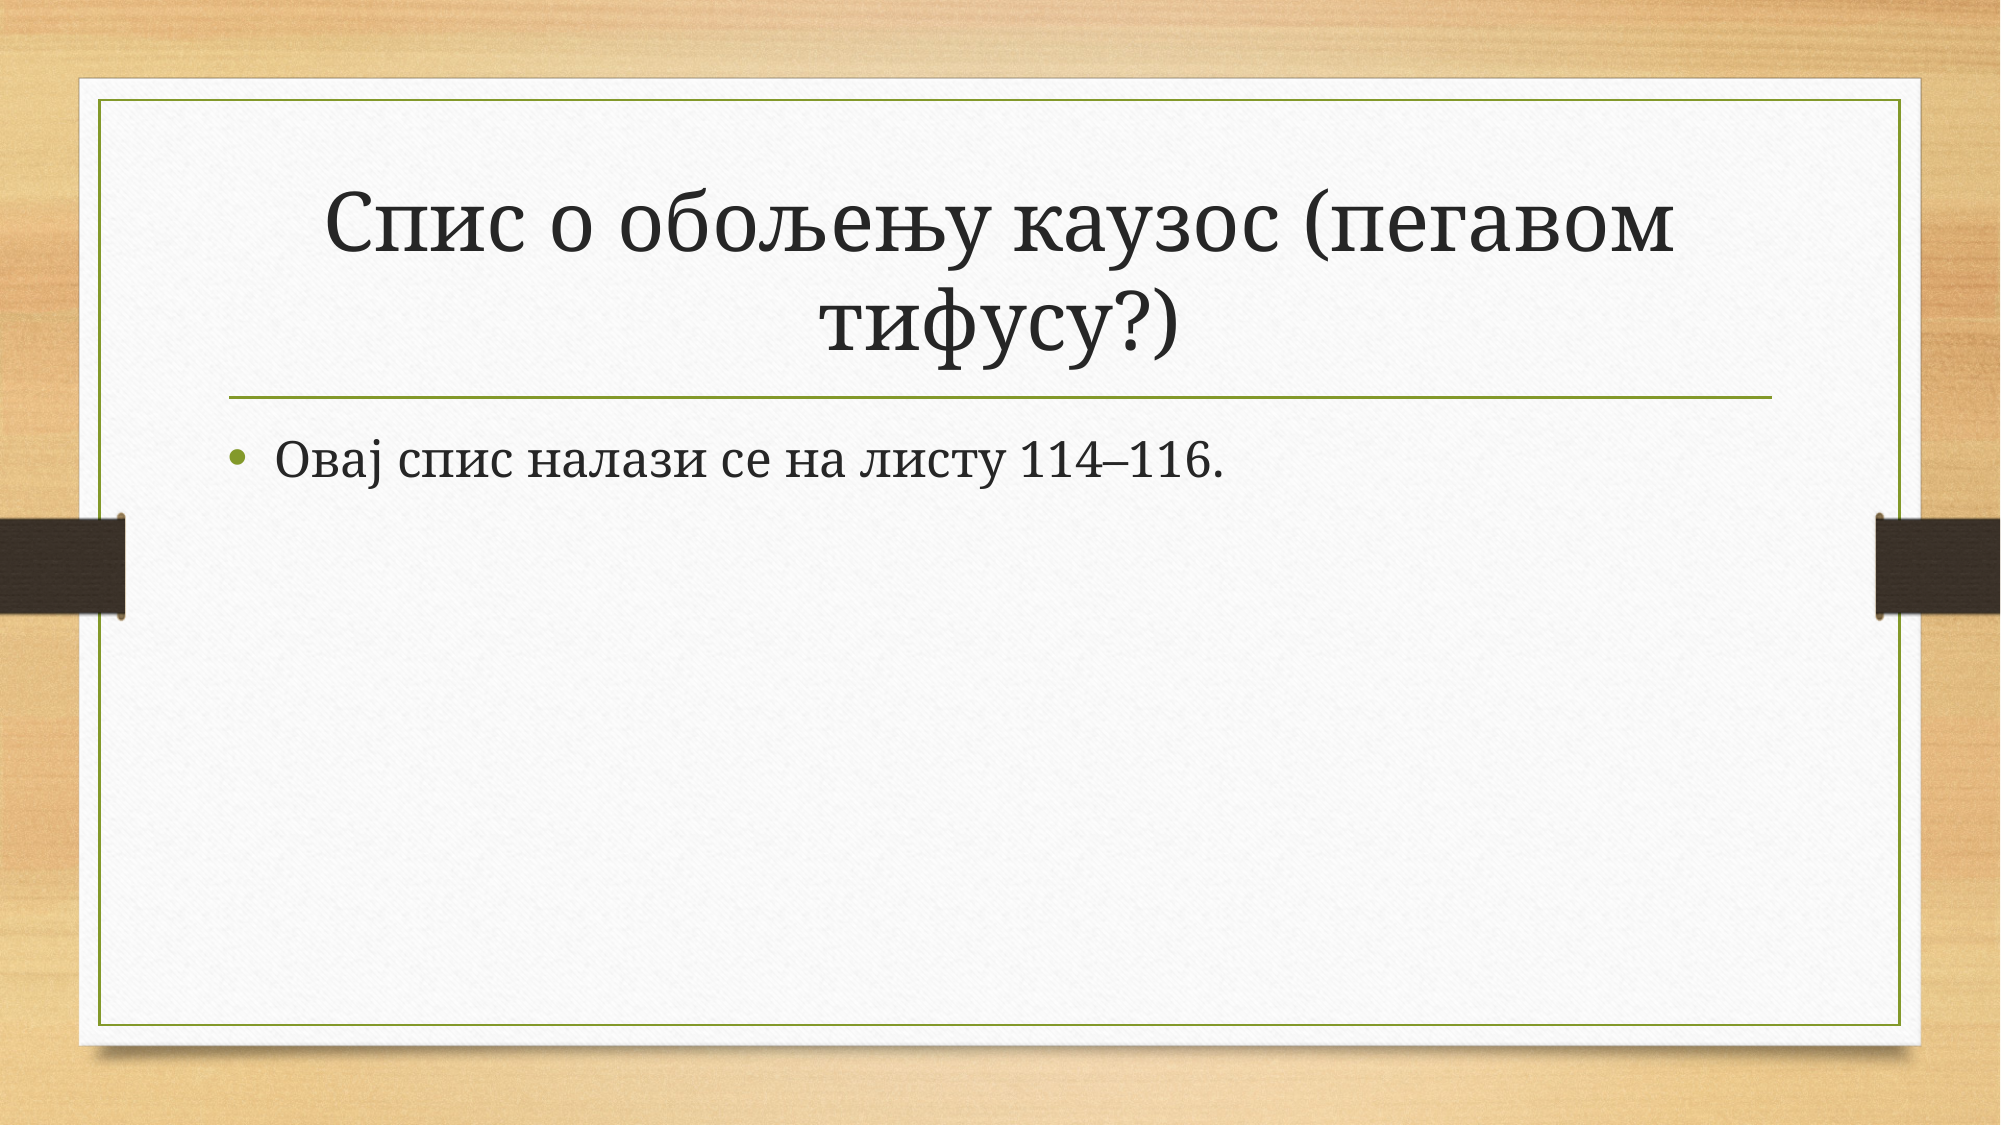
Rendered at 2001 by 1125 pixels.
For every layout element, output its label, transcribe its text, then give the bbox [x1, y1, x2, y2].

list Овај спис налази се на листу 114–116. [212, 419, 1788, 964]
title Спис о обољењу каузос (пегавом тифусу?) [212, 161, 1788, 375]
picture [0, 0, 2001, 1125]
